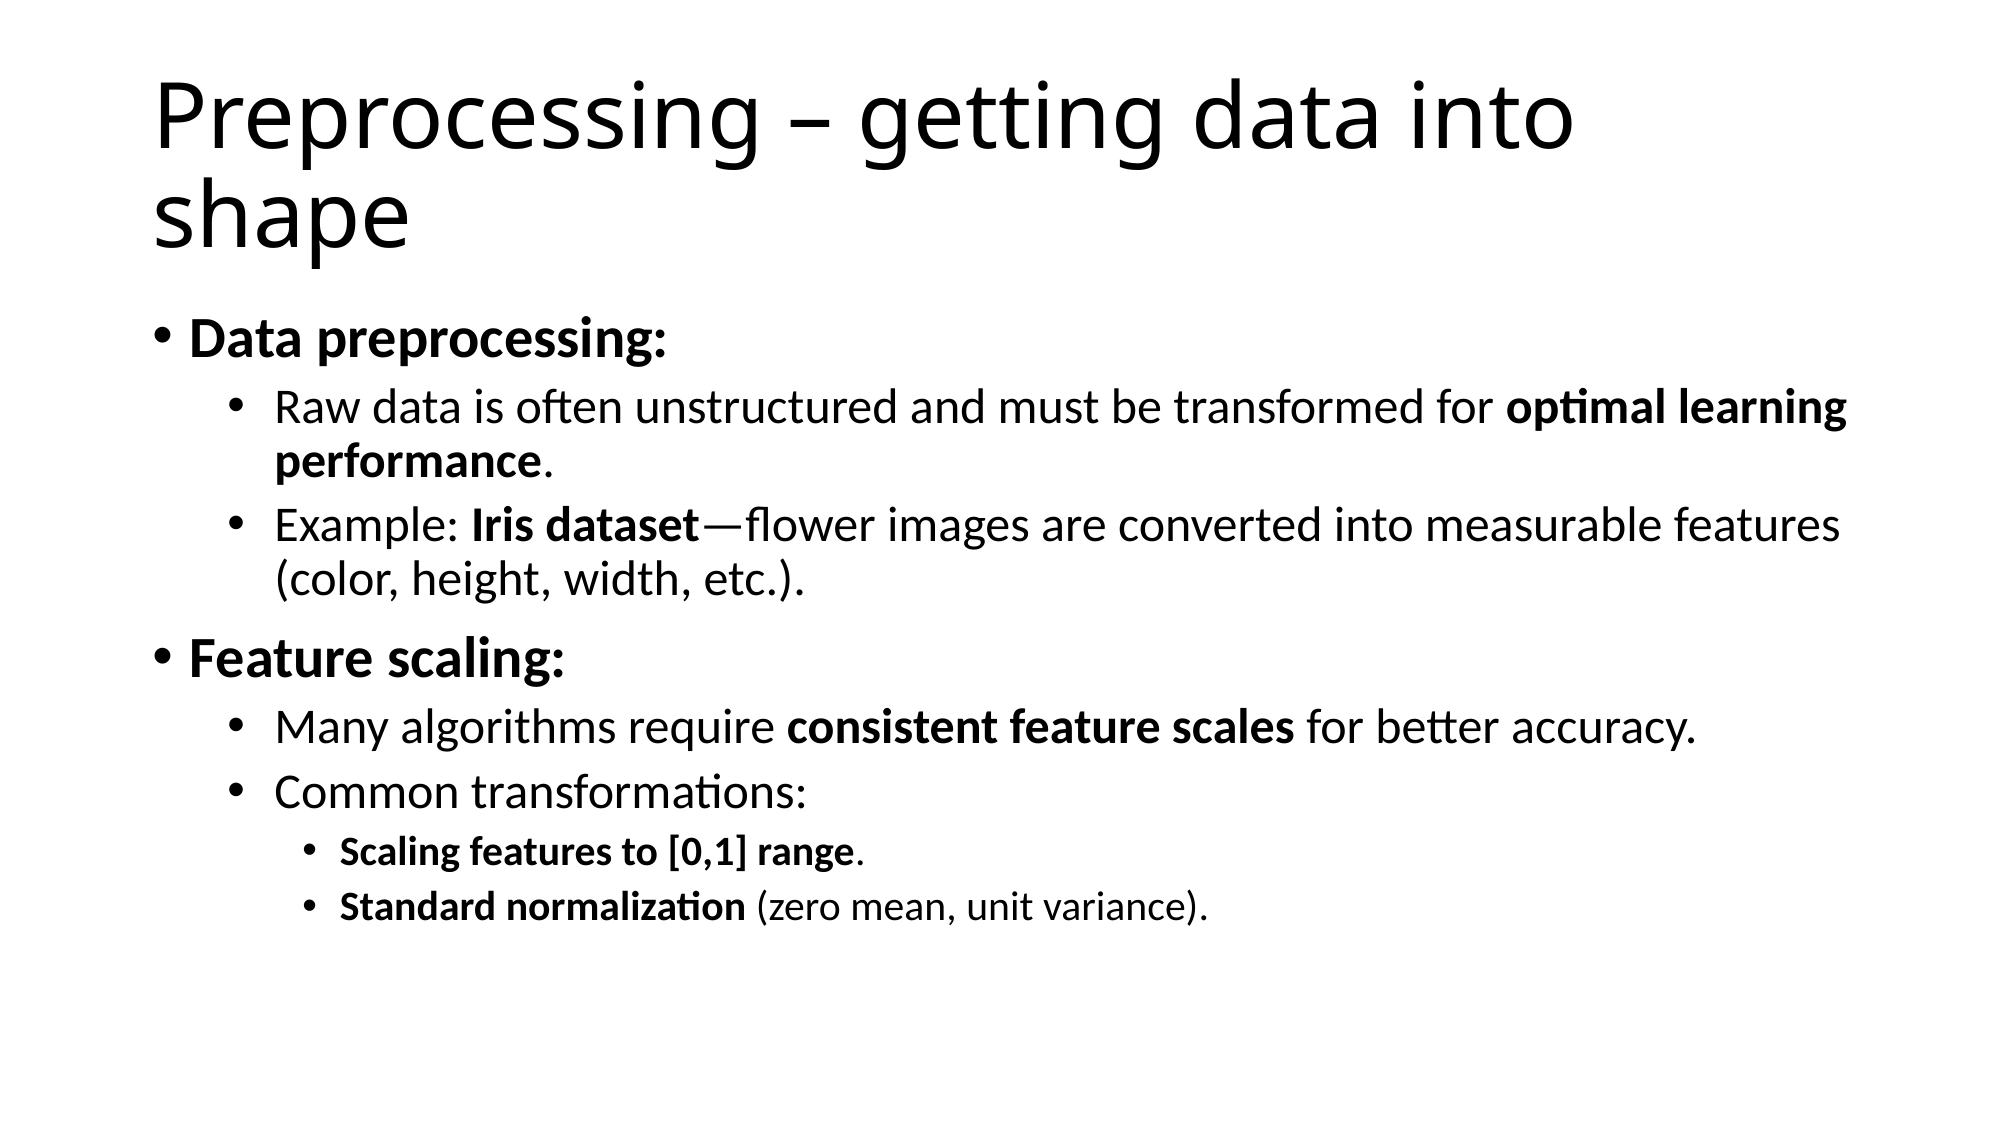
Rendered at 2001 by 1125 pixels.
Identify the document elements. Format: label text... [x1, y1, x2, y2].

list Data preprocessing: Raw data is often unstructured and must be transformed for optimal learning performance. Example: Iris dataset—flower images are converted into measurable features (color, height, width, etc.). Feature scaling: Many algorithms require consistent feature scales for better accuracy. Common transformations: Scaling features to [0,1] range. Standard normalization (zero mean, unit variance). [137, 299, 1863, 1014]
title Preprocessing – getting data into shape [137, 59, 1863, 278]
